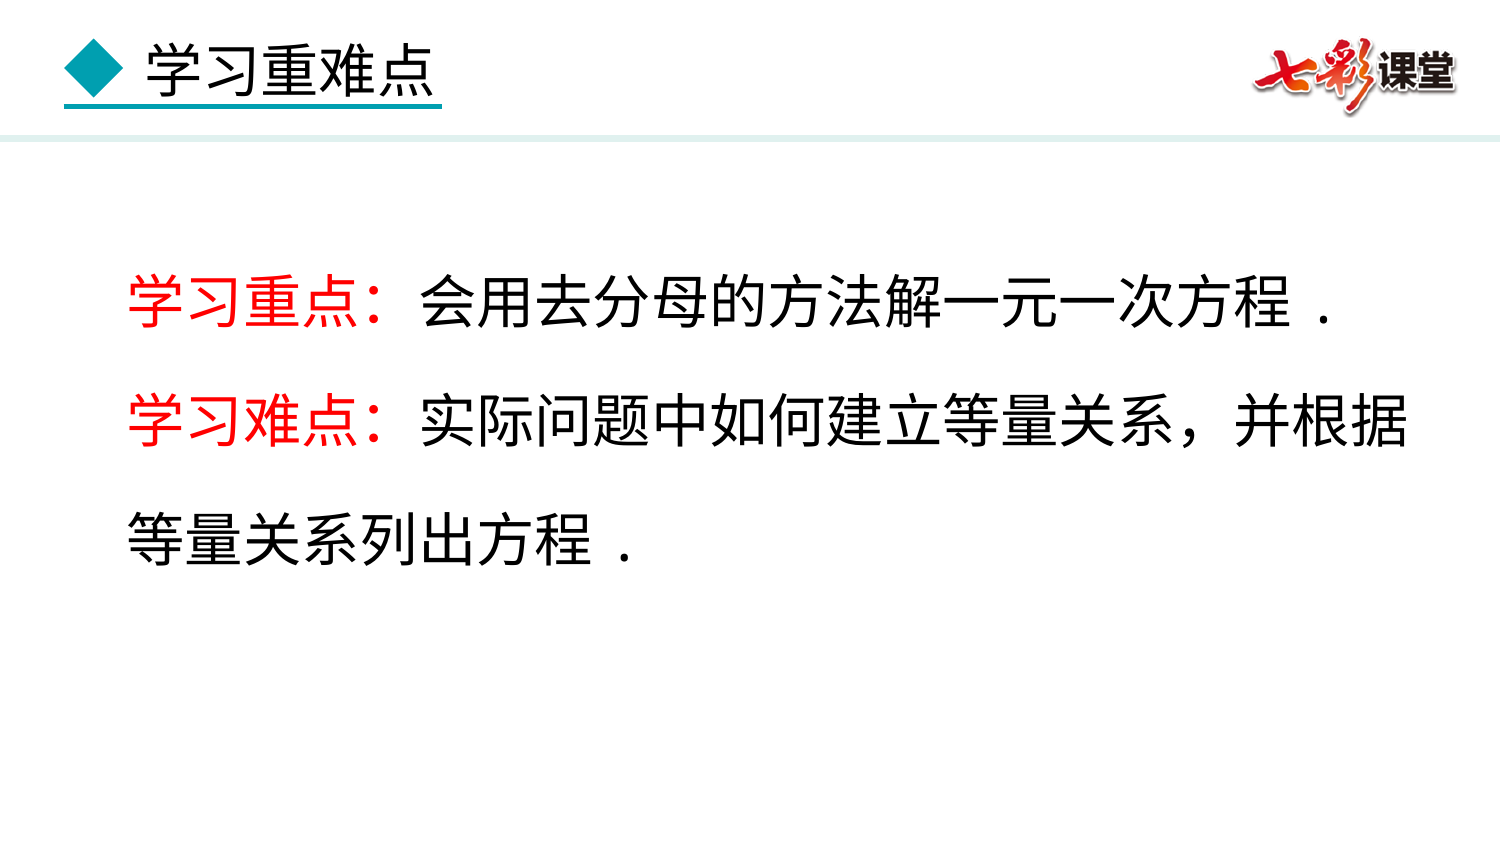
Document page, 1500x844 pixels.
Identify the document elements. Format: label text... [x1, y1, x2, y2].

text_box 学习重点：会用去分母的方法解一元一次方程. 学习难点：实际问题中如何建立等量关系，并根据等量关系列出方程. [112, 209, 1452, 581]
picture [1249, 32, 1461, 118]
